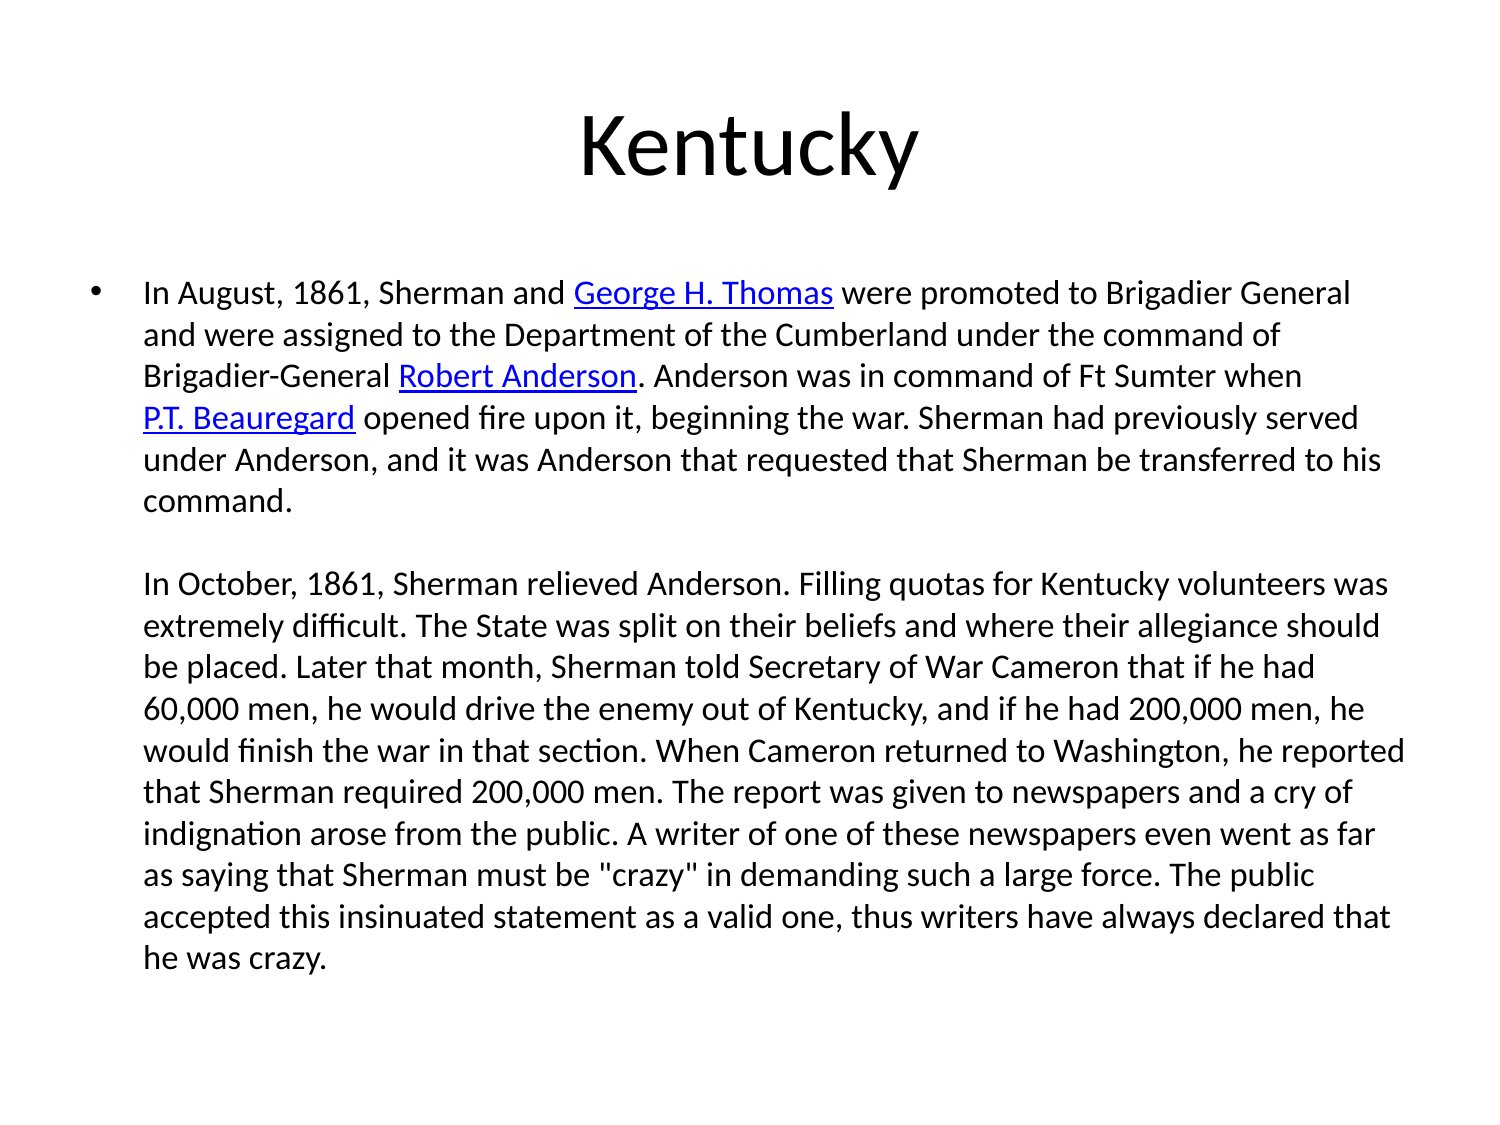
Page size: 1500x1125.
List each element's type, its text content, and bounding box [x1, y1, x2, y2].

list In August, 1861, Sherman and George H. Thomas were promoted to Brigadier General and were assigned to the Department of the Cumberland under the command of Brigadier-General Robert Anderson. Anderson was in command of Ft Sumter when P.T. Beauregard opened fire upon it, beginning the war. Sherman had previously served under Anderson, and it was Anderson that requested that Sherman be transferred to his command. In October, 1861, Sherman relieved Anderson. Filling quotas for Kentucky volunteers was extremely difficult. The State was split on their beliefs and where their allegiance should be placed. Later that month, Sherman told Secretary of War Cameron that if he had 60,000 men, he would drive the enemy out of Kentucky, and if he had 200,000 men, he would finish the war in that section. When Cameron returned to Washington, he reported that Sherman required 200,000 men. The report was given to newspapers and a cry of indignation arose from the public. A writer of one of these newspapers even went as far as saying that Sherman must be "crazy" in demanding such a large force. The public accepted this insinuated statement as a valid one, thus writers have always declared that he was crazy. [75, 262, 1425, 1005]
title Kentucky [75, 45, 1425, 233]
